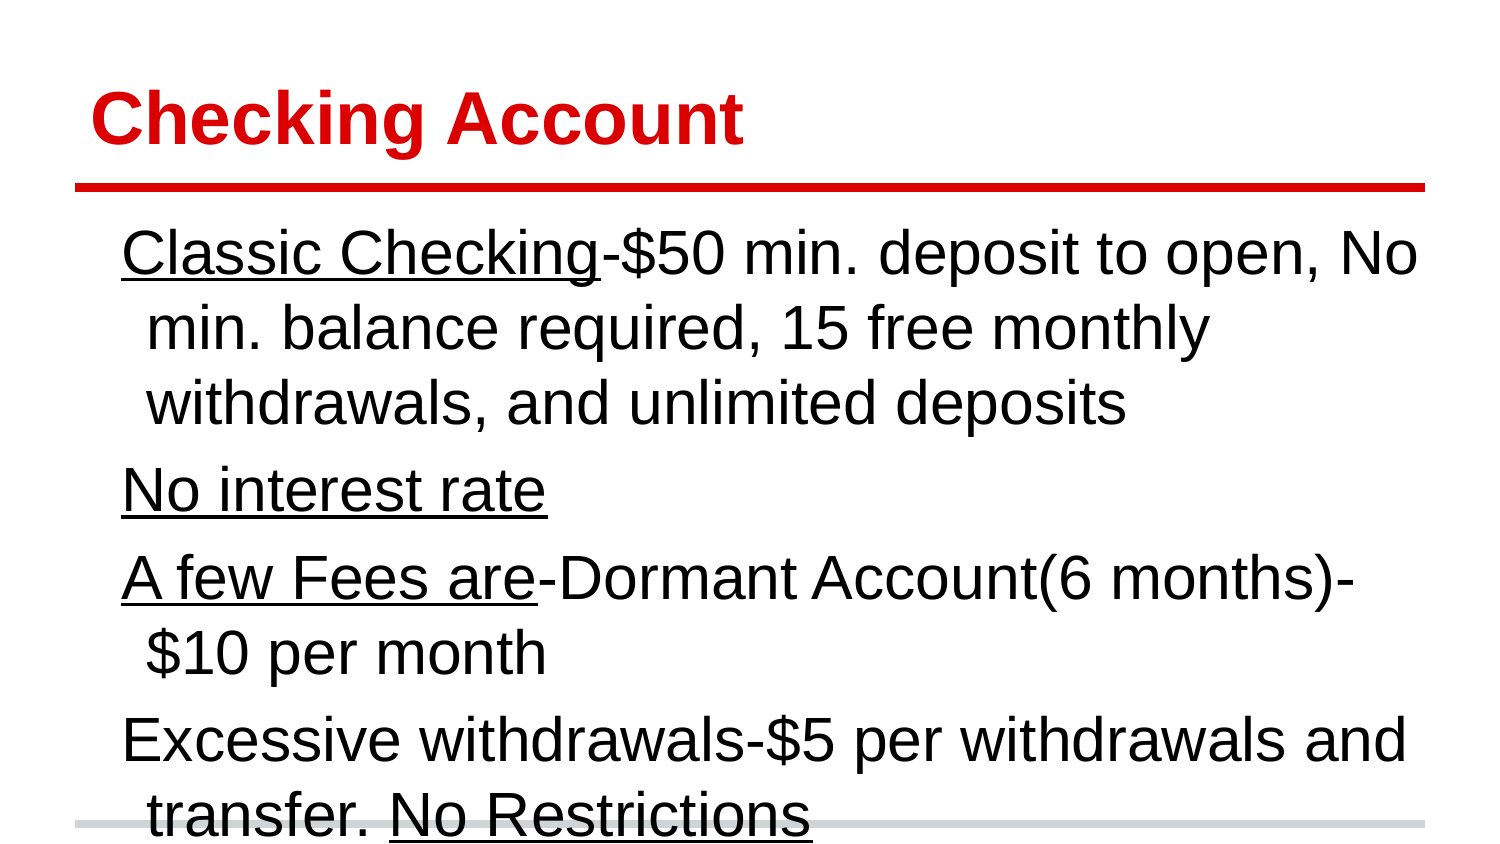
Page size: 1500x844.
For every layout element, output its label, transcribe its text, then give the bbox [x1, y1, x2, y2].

list Classic Checking-$50 min. deposit to open, No min. balance required, 15 free monthly withdrawals, and unlimited deposits No interest rate A few Fees are-Dormant Account(6 months)-$10 per month Excessive withdrawals-$5 per withdrawals and transfer. No Restrictions [75, 196, 1456, 825]
title Checking Account [75, 33, 1425, 175]
